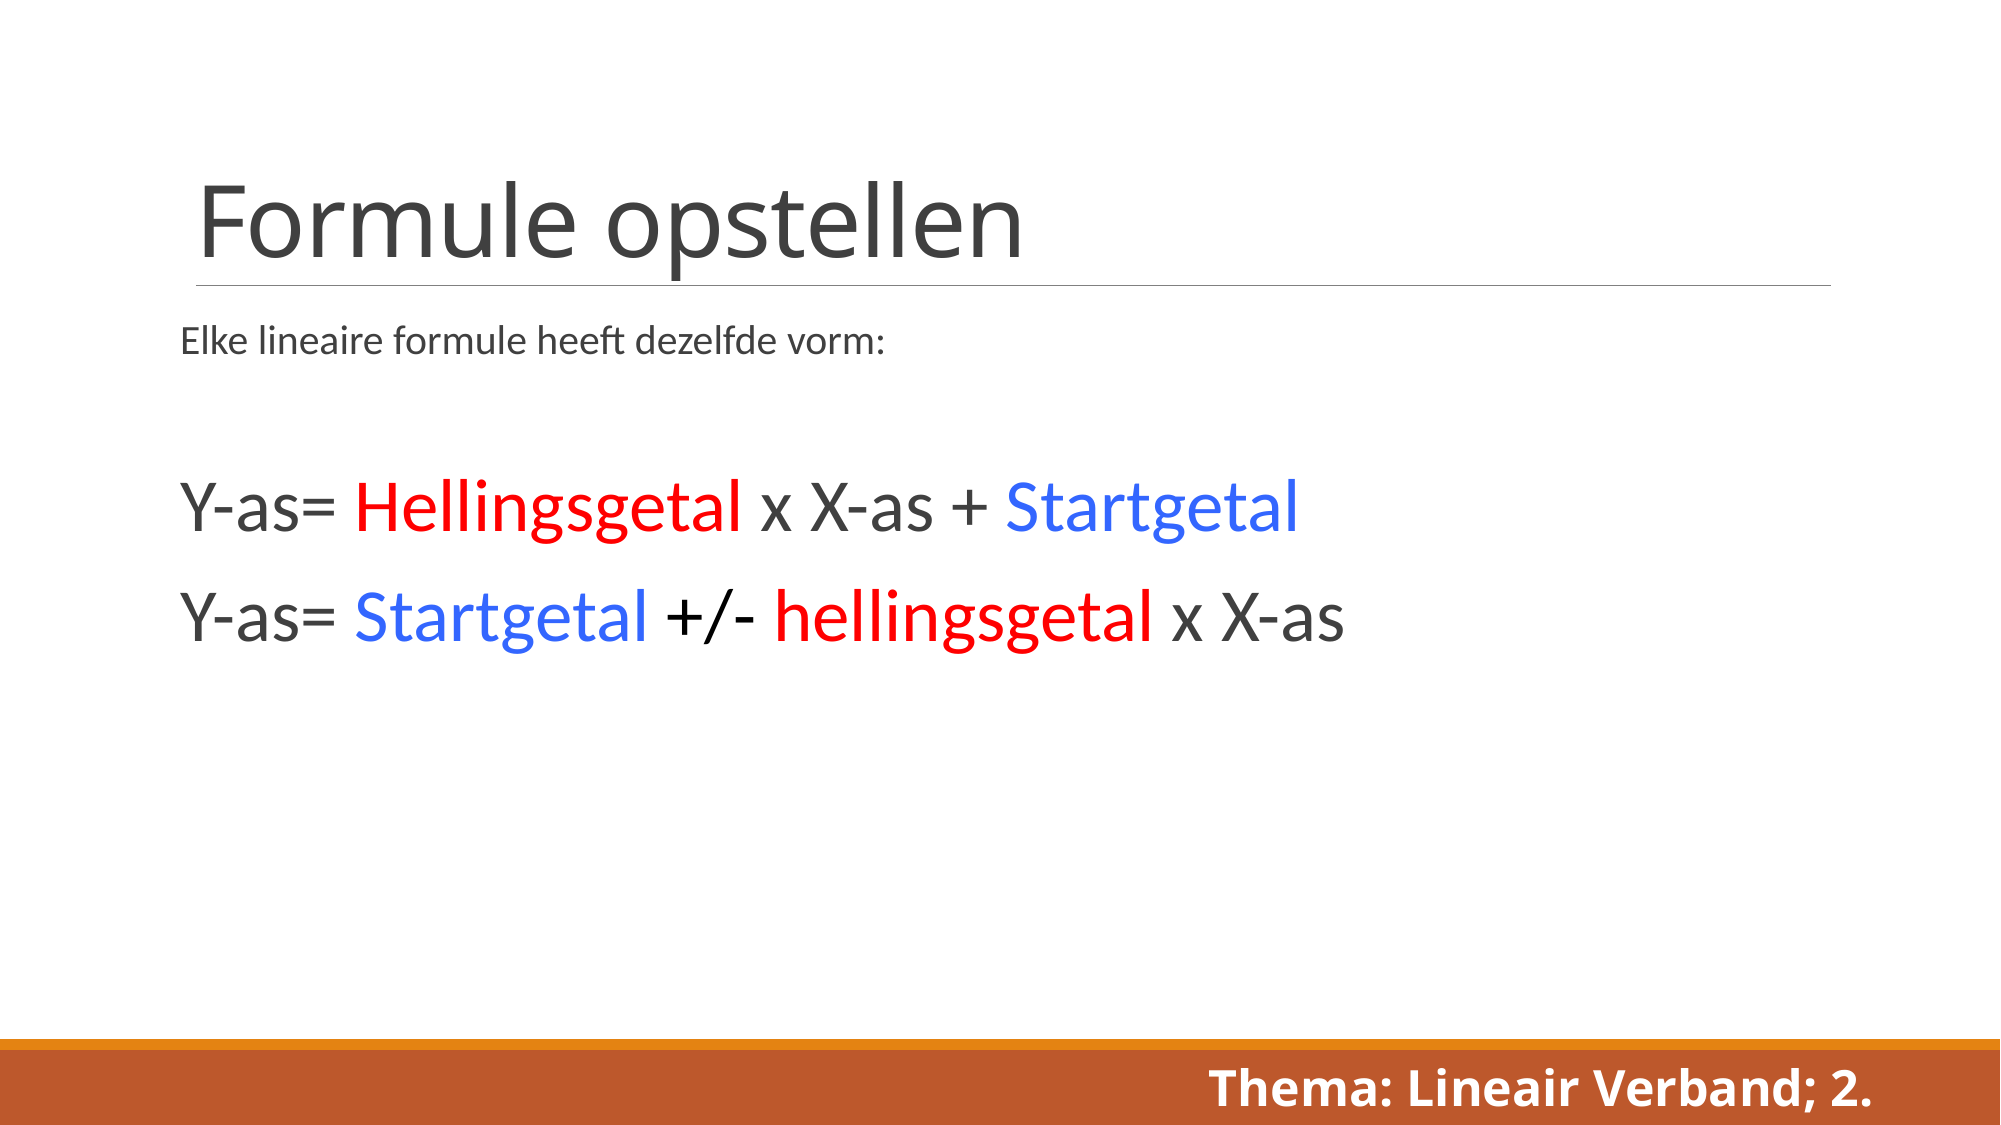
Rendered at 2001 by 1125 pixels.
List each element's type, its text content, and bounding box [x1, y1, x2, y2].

text_box Thema: Lineair Verband; 2. Formule maken [1097, 1049, 1985, 1125]
list Elke lineaire formule heeft dezelfde vorm: Y-as= Hellingsgetal x X-as + Startgetal Y-as= Startgetal +/- hellingsgetal x X-as [180, 310, 1830, 971]
title Formule opstellen [180, 47, 1830, 285]
